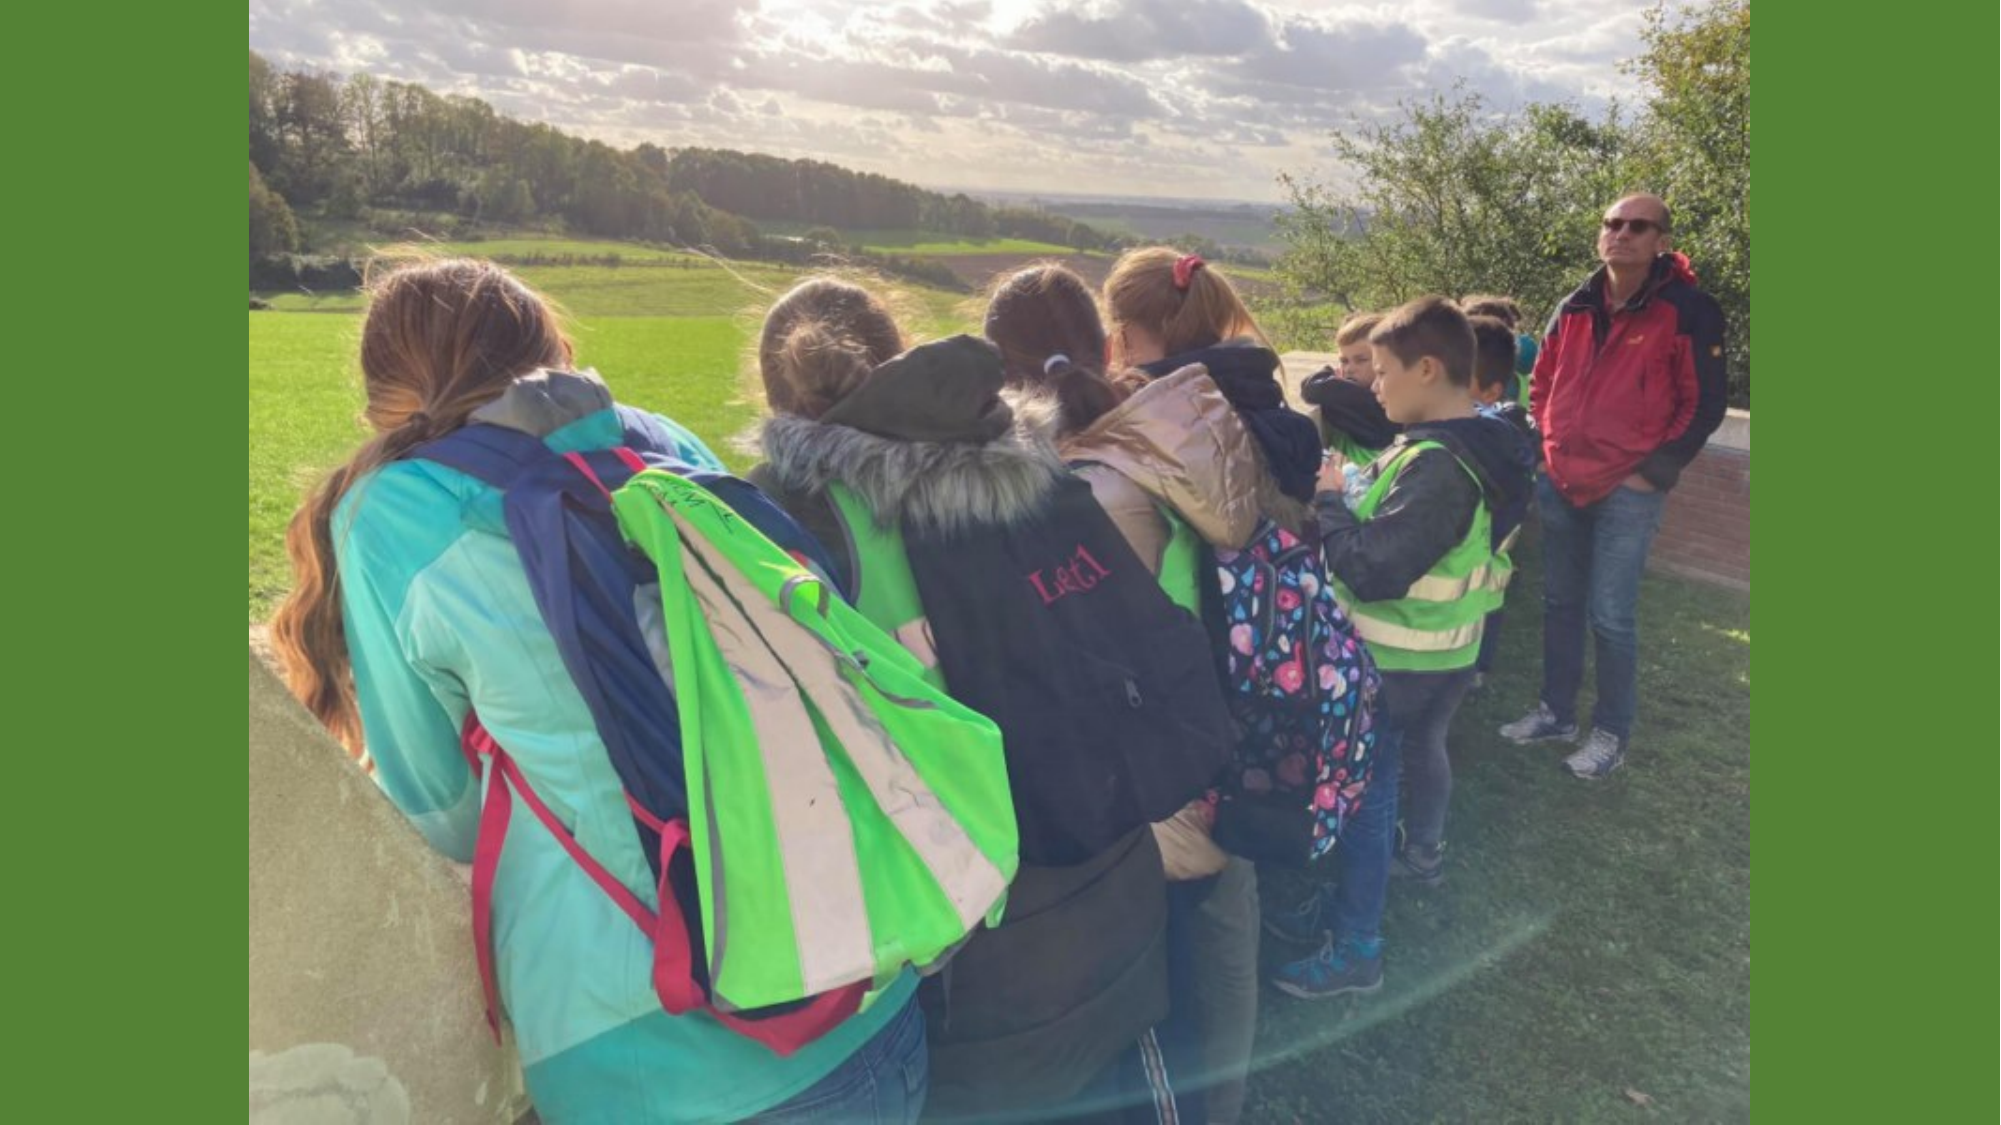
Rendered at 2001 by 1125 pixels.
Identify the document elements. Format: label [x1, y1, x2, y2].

picture [249, 0, 1750, 1125]
